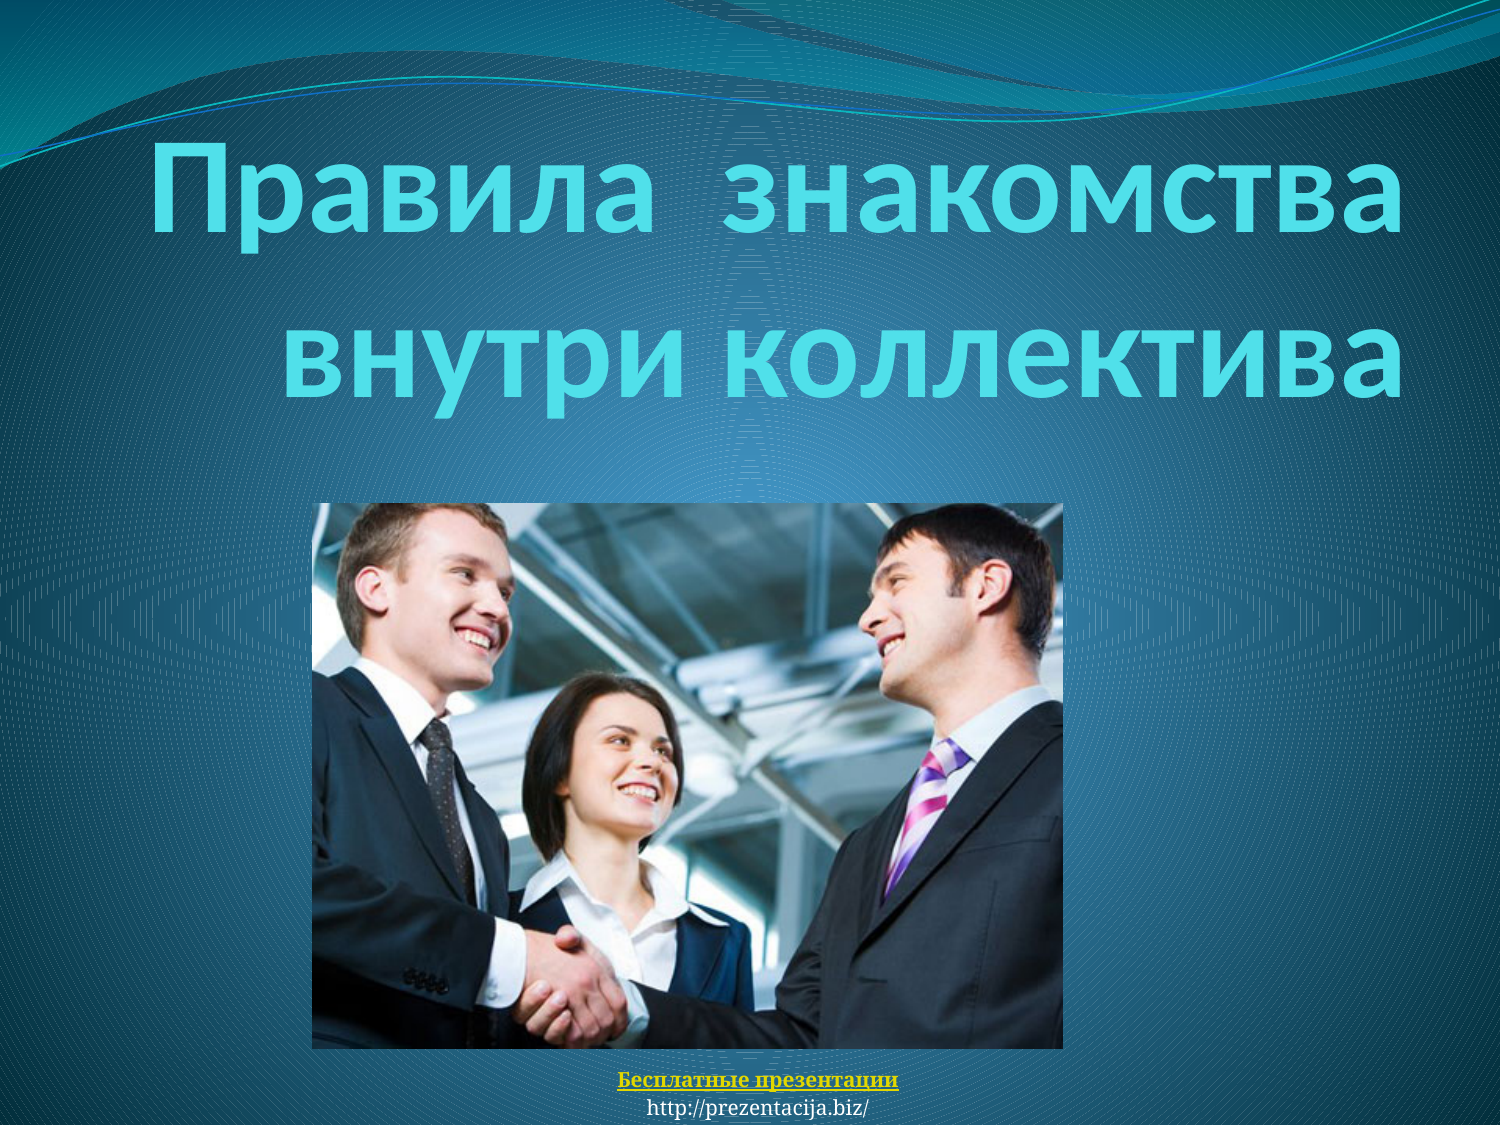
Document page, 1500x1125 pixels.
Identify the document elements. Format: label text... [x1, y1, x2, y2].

picture [312, 503, 1064, 1049]
title Правила знакомства внутри коллектива [64, 125, 1412, 426]
text_box Бесплатные презентации http://prezentacija.biz/ [602, 1062, 914, 1125]
